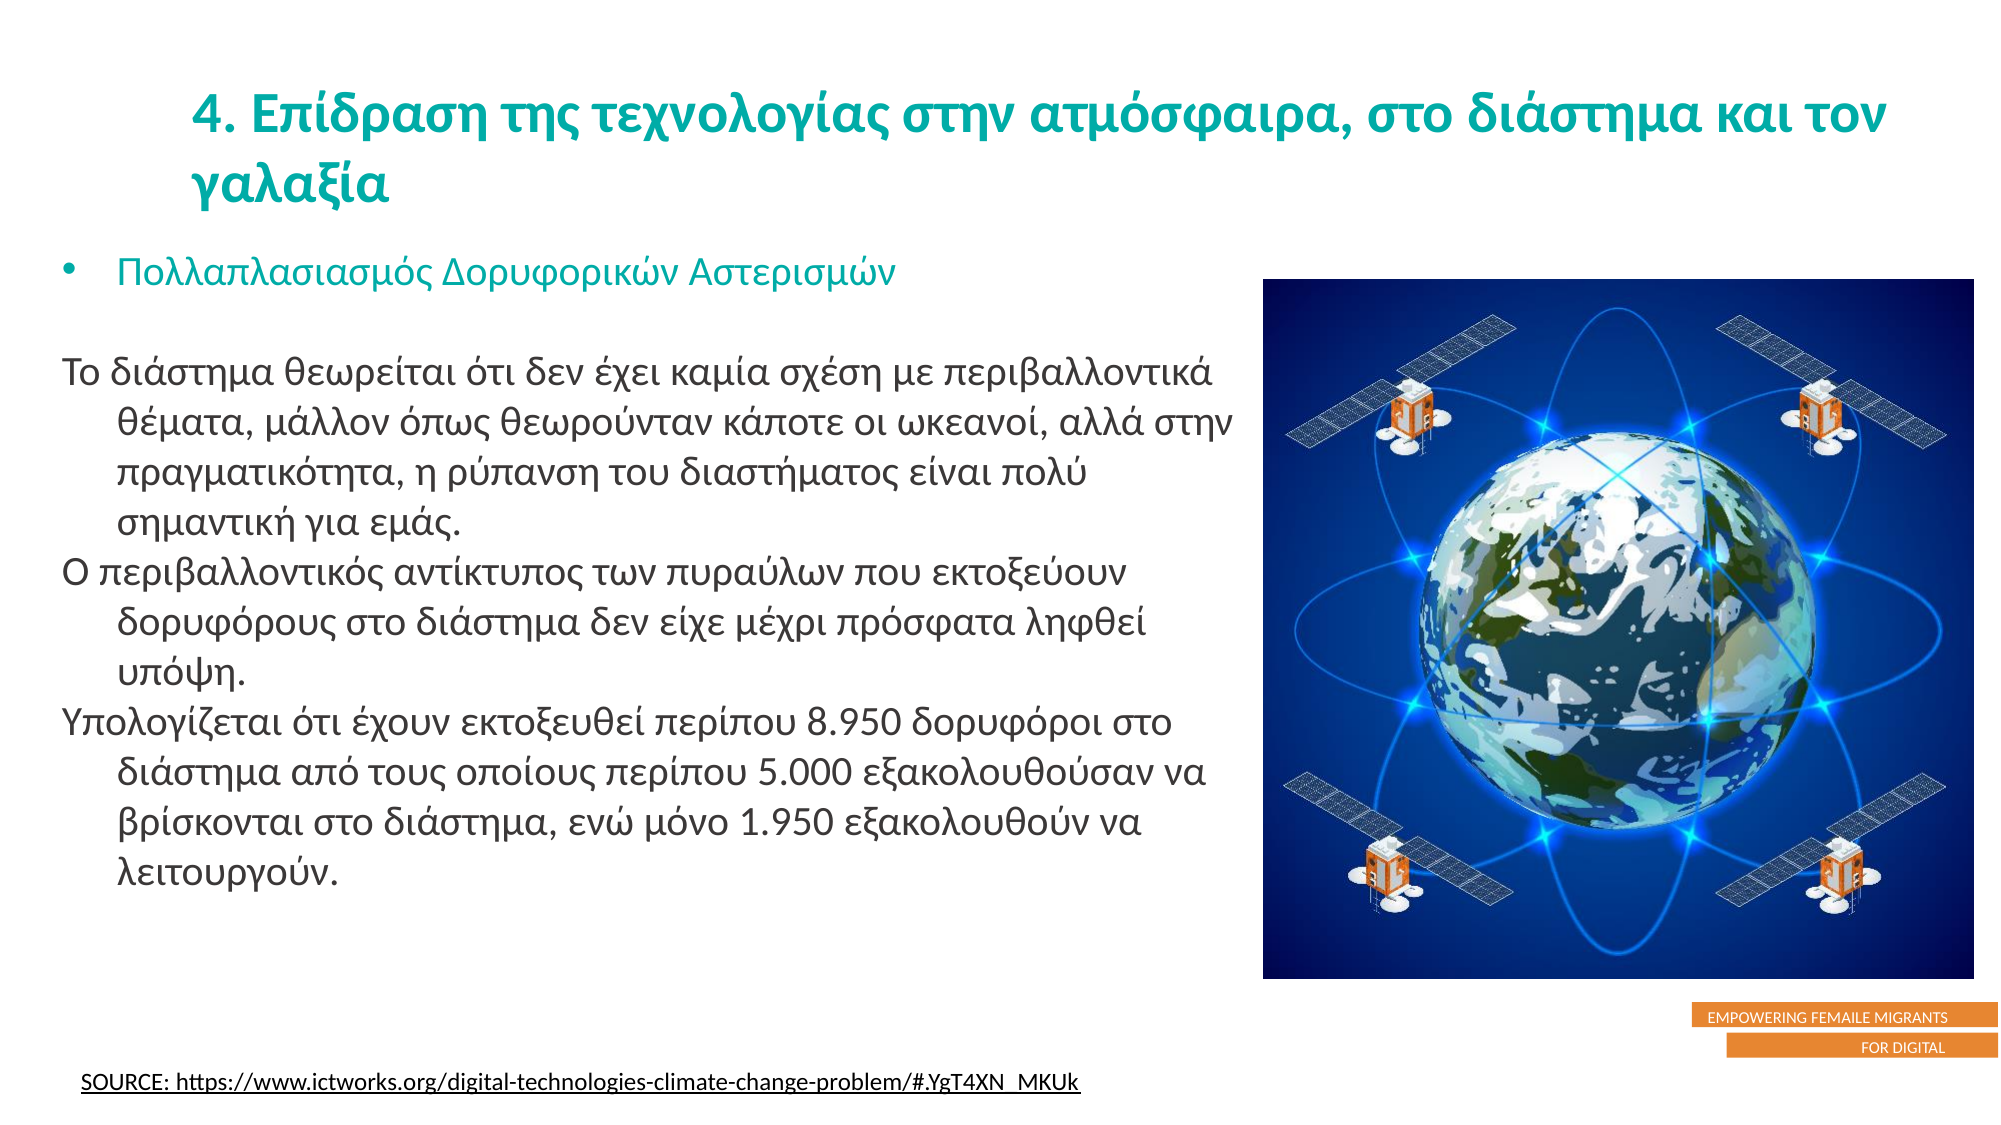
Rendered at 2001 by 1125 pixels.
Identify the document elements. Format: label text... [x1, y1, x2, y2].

text_box SOURCE: https://www.ictworks.org/digital-technologies-climate-change-problem/#.YgT4XN_MKUk [66, 1058, 1193, 1103]
text_box Πολλαπλασιασμός Δορυφορικών Αστερισμών Το διάστημα θεωρείται ότι δεν έχει καμία σχέση με περιβαλλοντικά θέματα, μάλλον όπως θεωρούνταν κάποτε οι ωκεανοί, αλλά στην πραγματικότητα, η ρύπανση του διαστήματος είναι πολύ σημαντική για εμάς. Ο περιβαλλοντικός αντίκτυπος των πυραύλων που εκτοξεύουν δορυφόρους στο διάστημα δεν είχε μέχρι πρόσφατα ληφθεί υπόψη. Υπολογίζεται ότι έχουν εκτοξευθεί περίπου 8.950 δορυφόροι στο διάστημα από τους οποίους περίπου 5.000 εξακολουθούσαν να βρίσκονται στο διάστημα, ενώ μόνο 1.950 εξακολουθούν να λειτουργούν. [47, 236, 1264, 933]
picture [1263, 279, 1974, 979]
text_box 4. Επίδραση της τεχνολογίας στην ατμόσφαιρα, στο διάστημα και τον γαλαξία [178, 66, 1917, 224]
